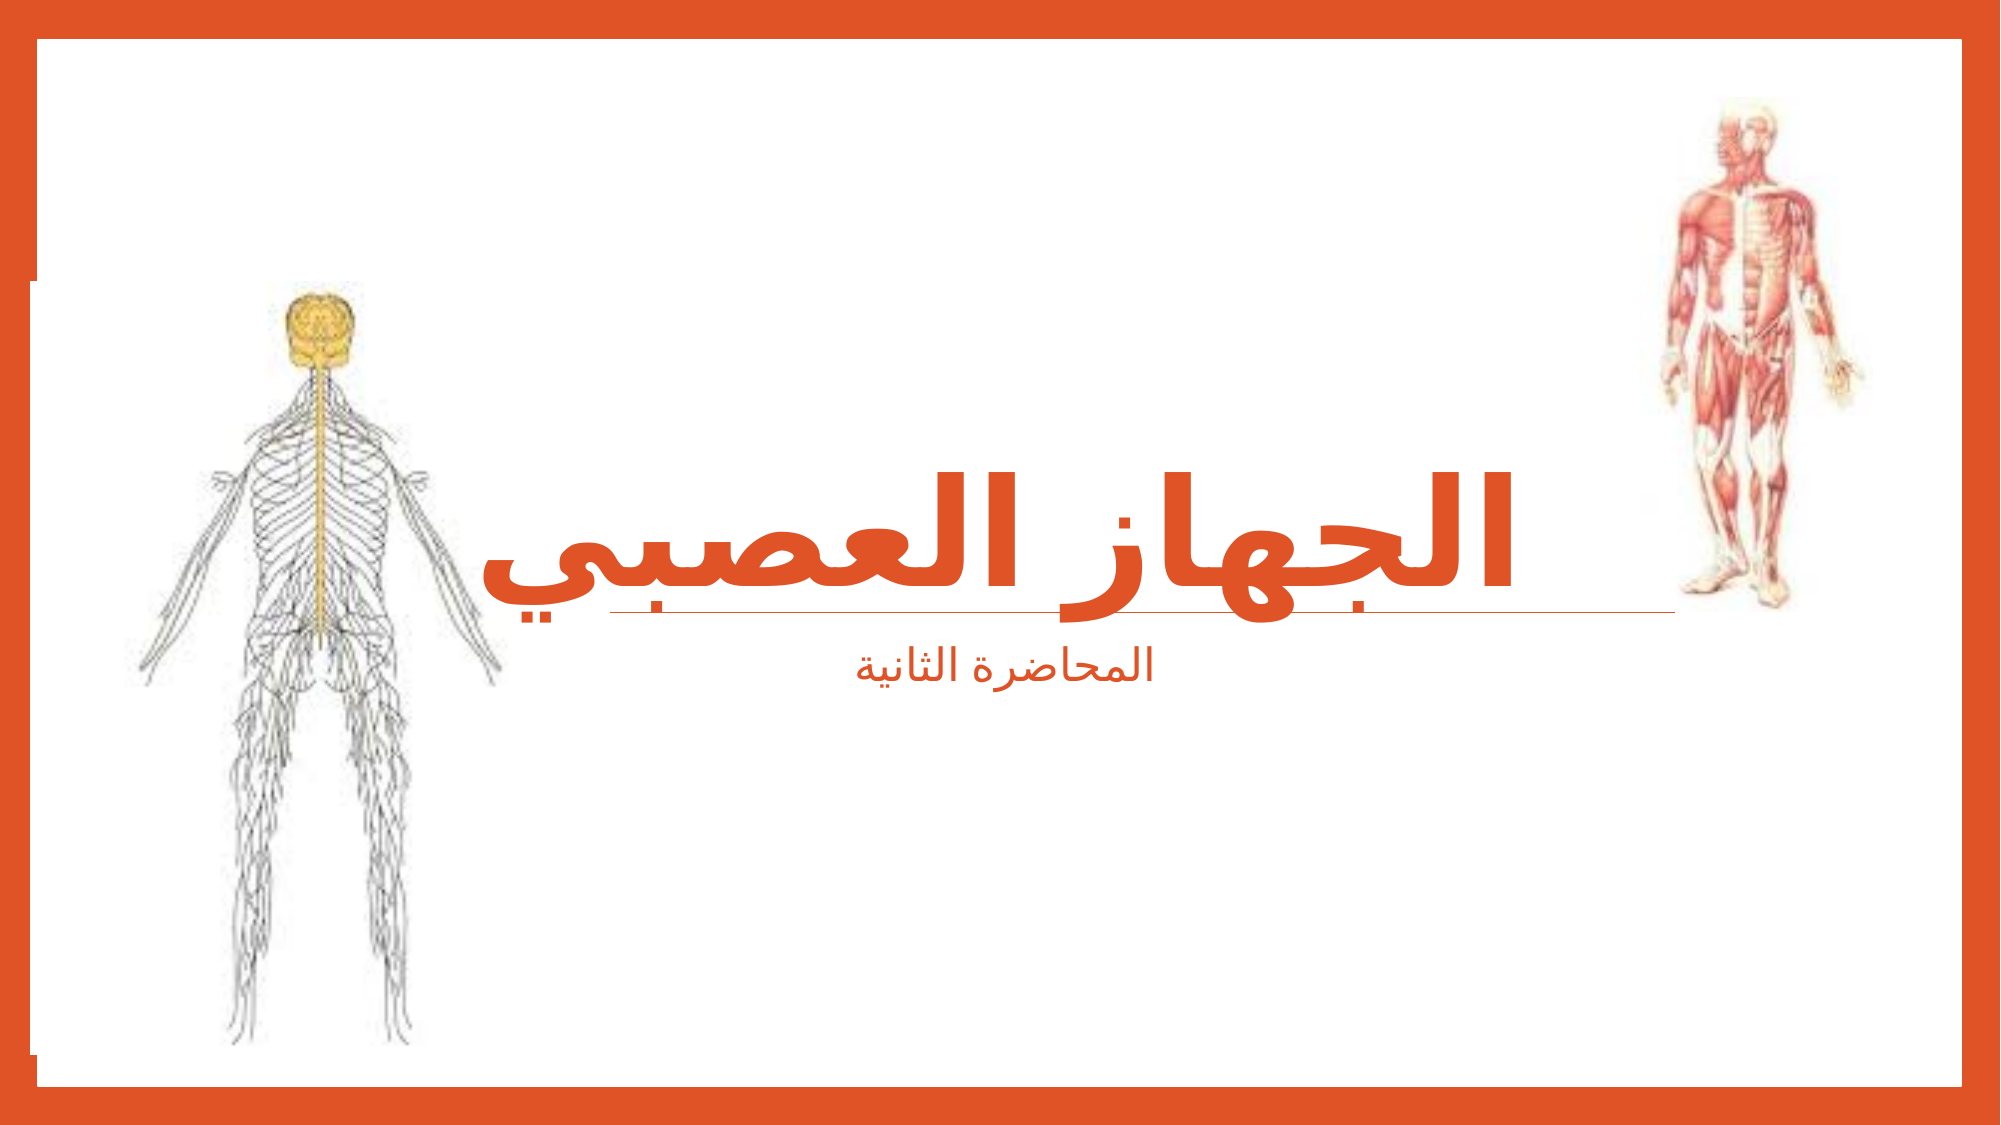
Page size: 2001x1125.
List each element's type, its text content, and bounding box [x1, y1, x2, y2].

picture [30, 281, 610, 1055]
title الجهاز العصبي [182, 144, 1818, 625]
picture [1638, 97, 1874, 612]
subtitle المحاضرة الثانية [615, 634, 1719, 863]
